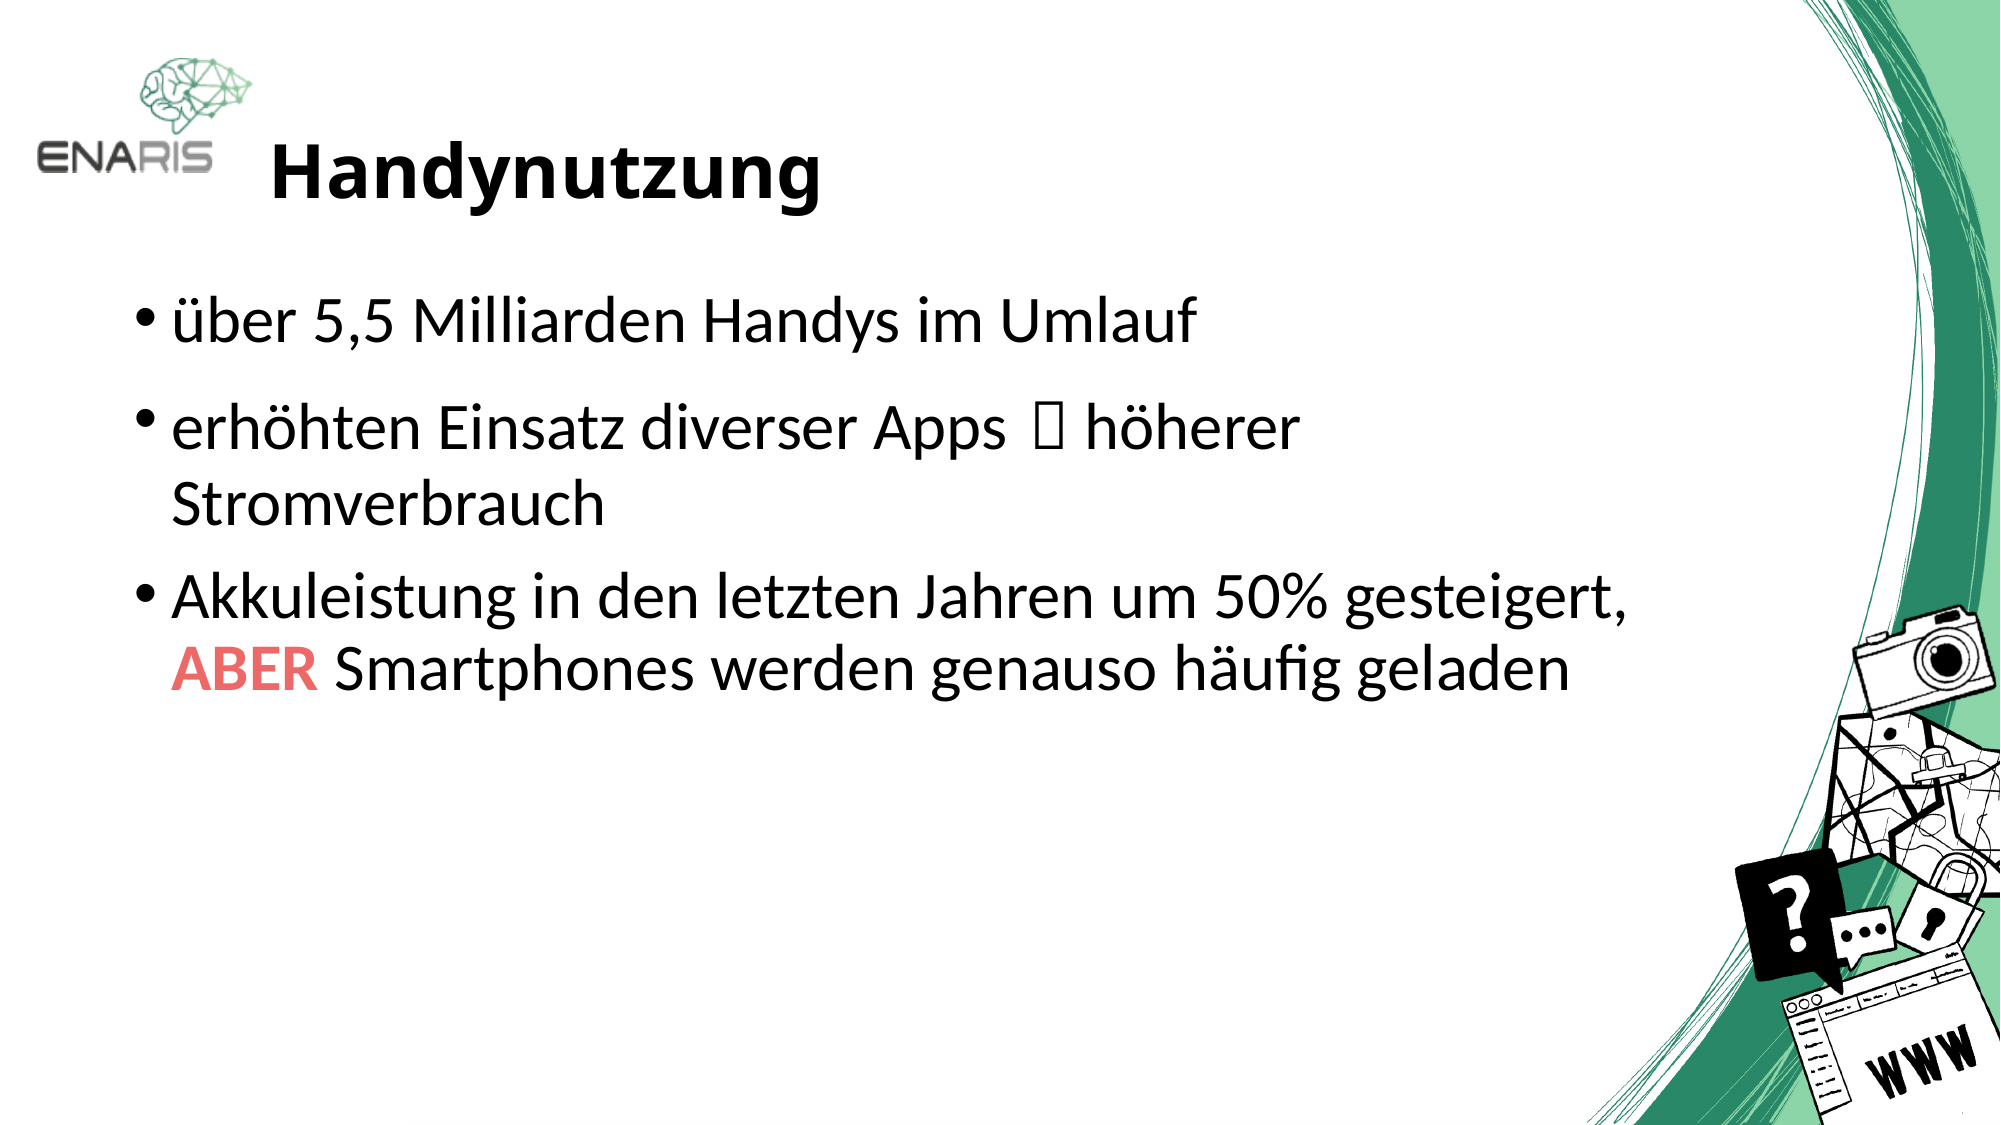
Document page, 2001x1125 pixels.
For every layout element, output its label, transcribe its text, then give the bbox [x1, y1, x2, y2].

list über 5,5 Milliarden Handys im Umlauf erhöhten Einsatz diverser Apps  höherer Stromverbrauch Akkuleistung in den letzten Jahren um 50% gesteigert, ABER Smartphones werden genauso häufig geladen [118, 277, 1709, 942]
picture [37, 58, 254, 173]
picture [408, 0, 2000, 1125]
title Handynutzung [253, 59, 1863, 278]
